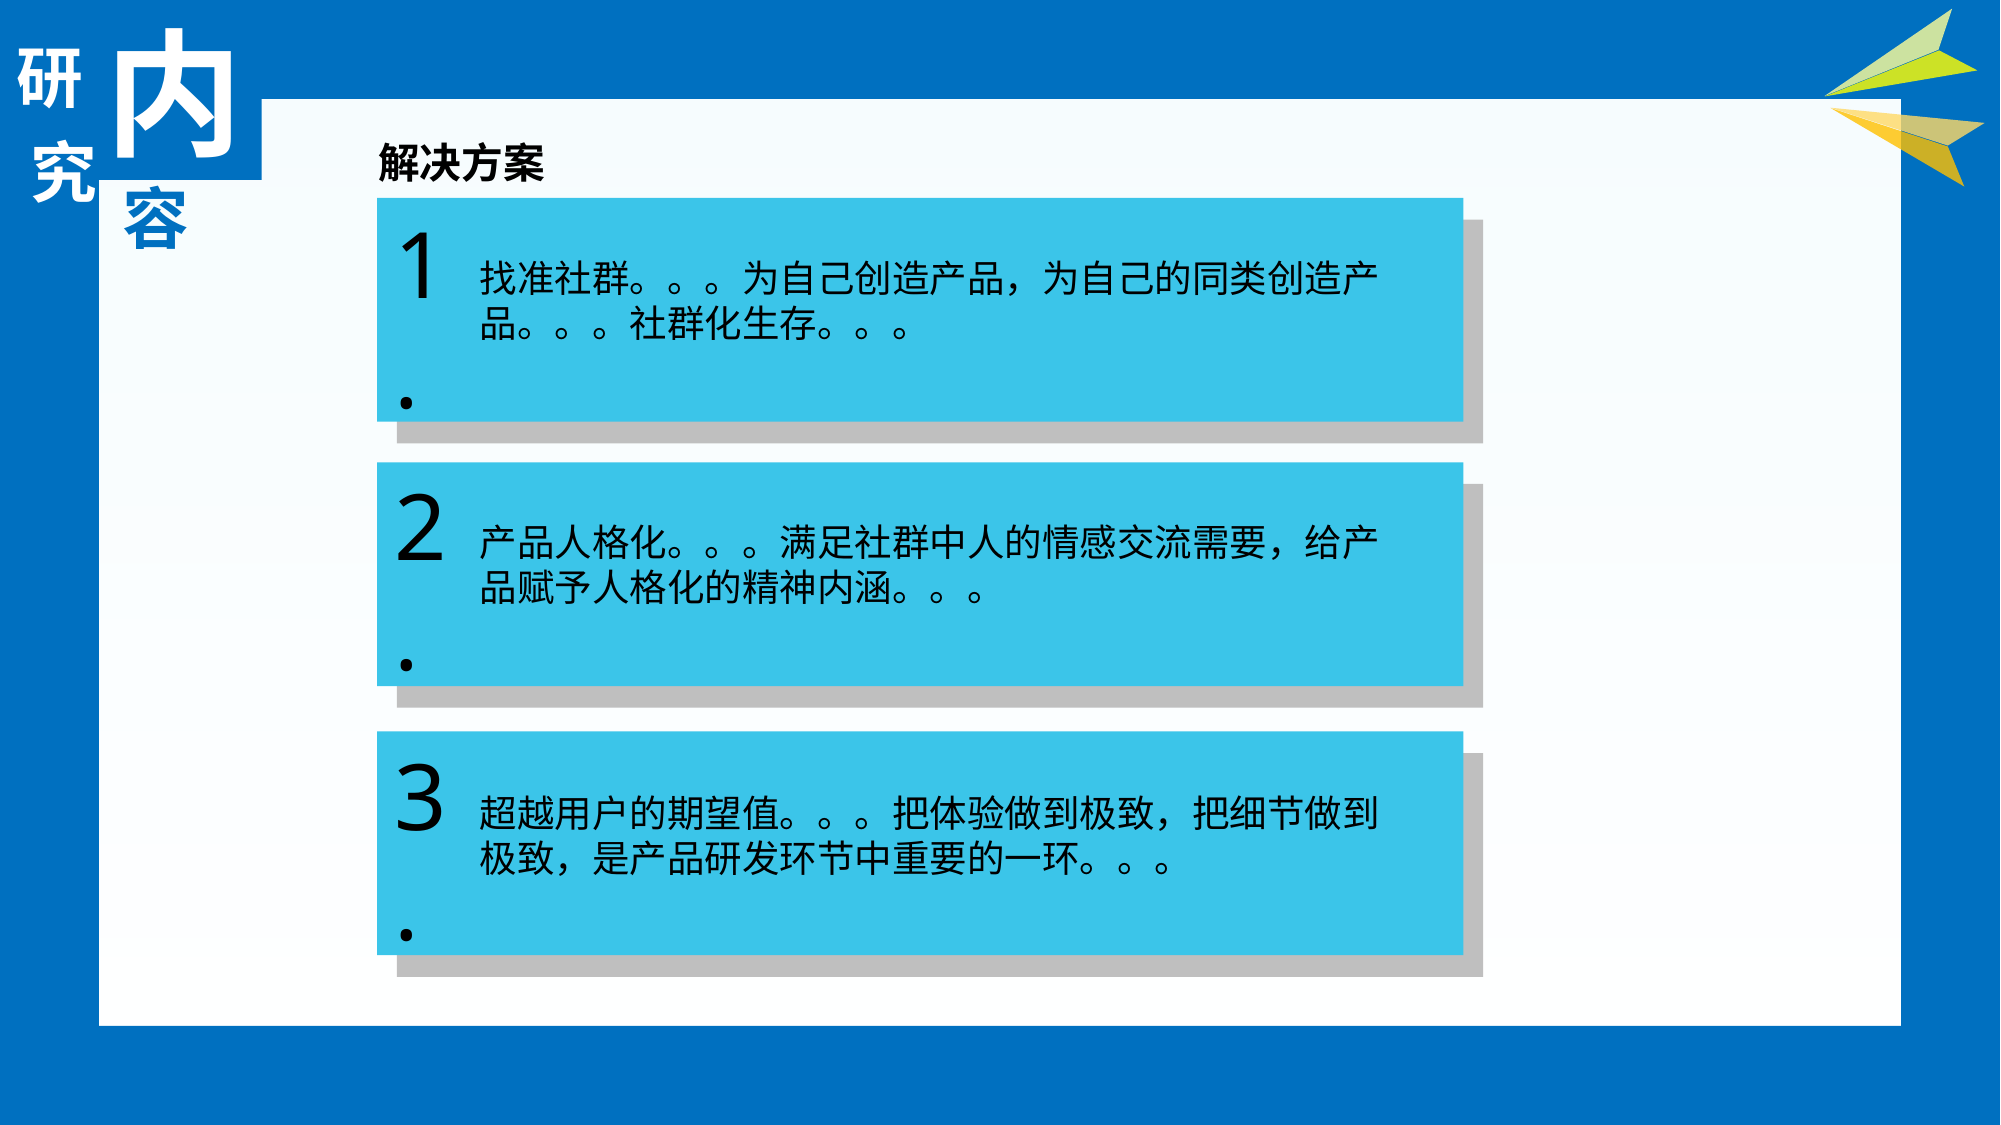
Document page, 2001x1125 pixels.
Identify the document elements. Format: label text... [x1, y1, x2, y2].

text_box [1812, 35, 1977, 100]
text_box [377, 197, 1484, 444]
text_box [1821, 98, 1984, 164]
text_box 解决方案 [363, 129, 561, 195]
text_box 究 [15, 123, 112, 219]
text_box 内 [90, 0, 262, 180]
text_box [377, 462, 1484, 708]
text_box [0, 0, 2000, 1125]
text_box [377, 731, 1484, 977]
text_box 容 [107, 169, 208, 265]
text_box 研 [2, 28, 90, 124]
